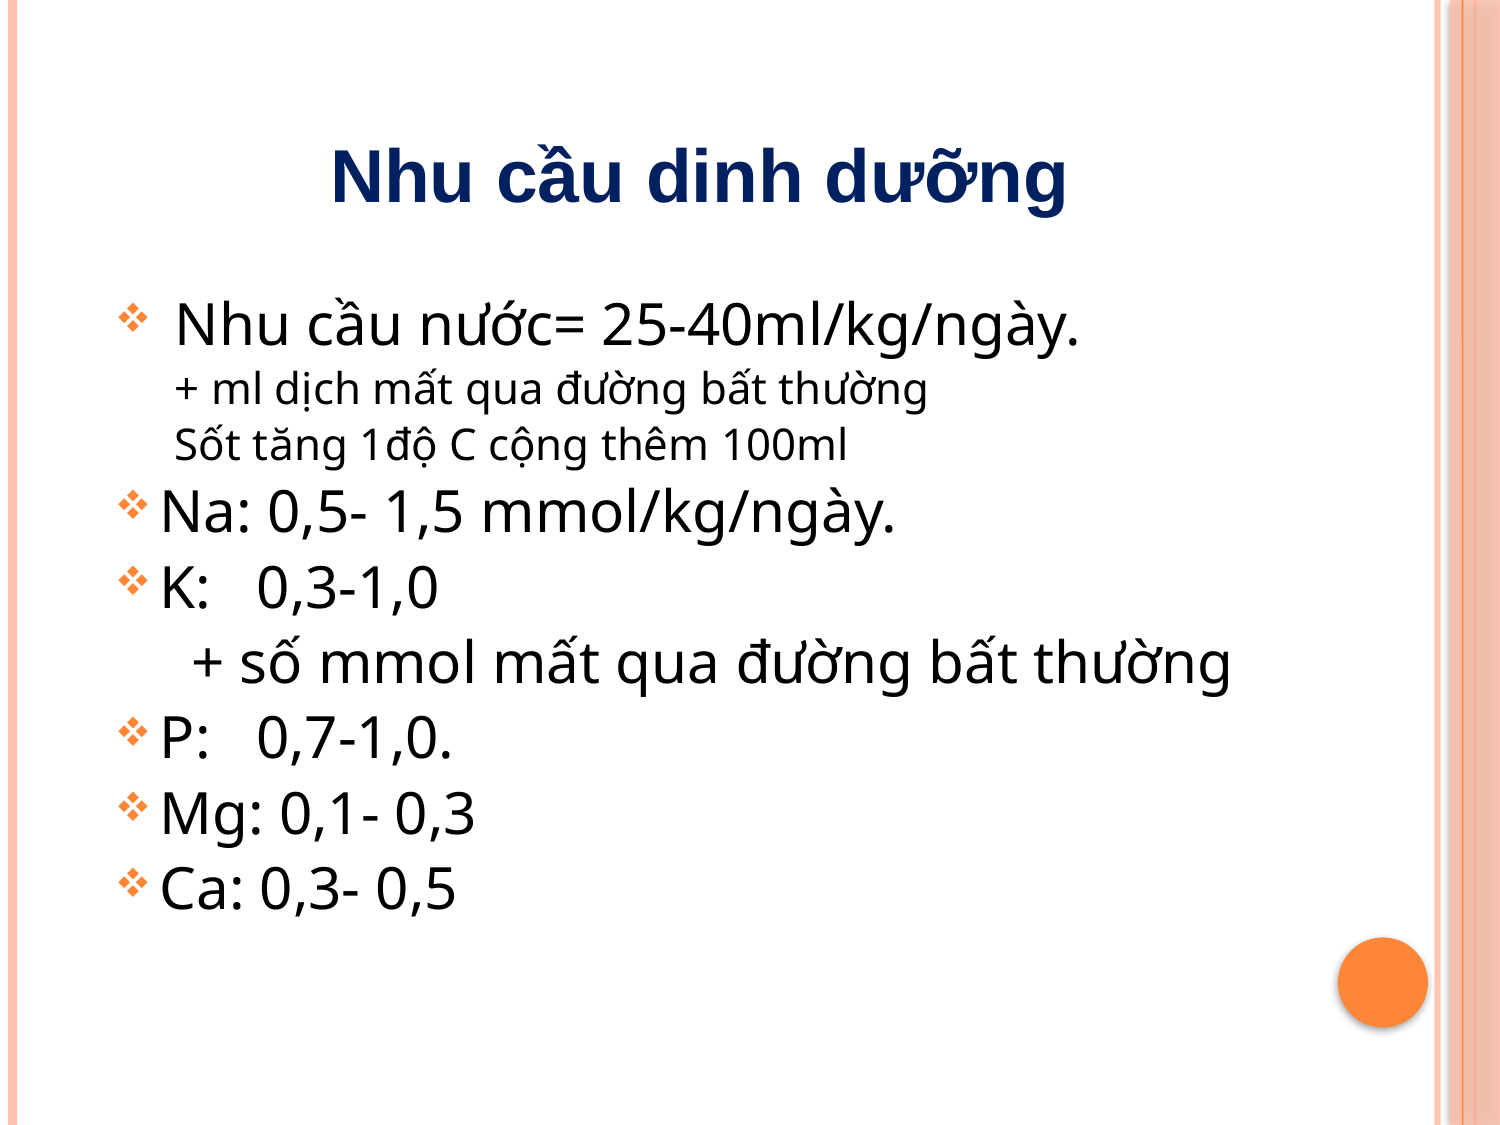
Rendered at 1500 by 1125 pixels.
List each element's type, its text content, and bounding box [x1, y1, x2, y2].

title Nhu cầu dinh dưỡng [62, 37, 1338, 225]
list Nhu cầu nước= 25-40ml/kg/ngày. + ml dịch mất qua đường bất thường Sốt tăng 1độ C cộng thêm 100ml Na: 0,5- 1,5 mmol/kg/ngày. K: 0,3-1,0 + số mmol mất qua đường bất thường P: 0,7-1,0. Mg: 0,1- 0,3 Ca: 0,3- 0,5 [99, 287, 1450, 1088]
